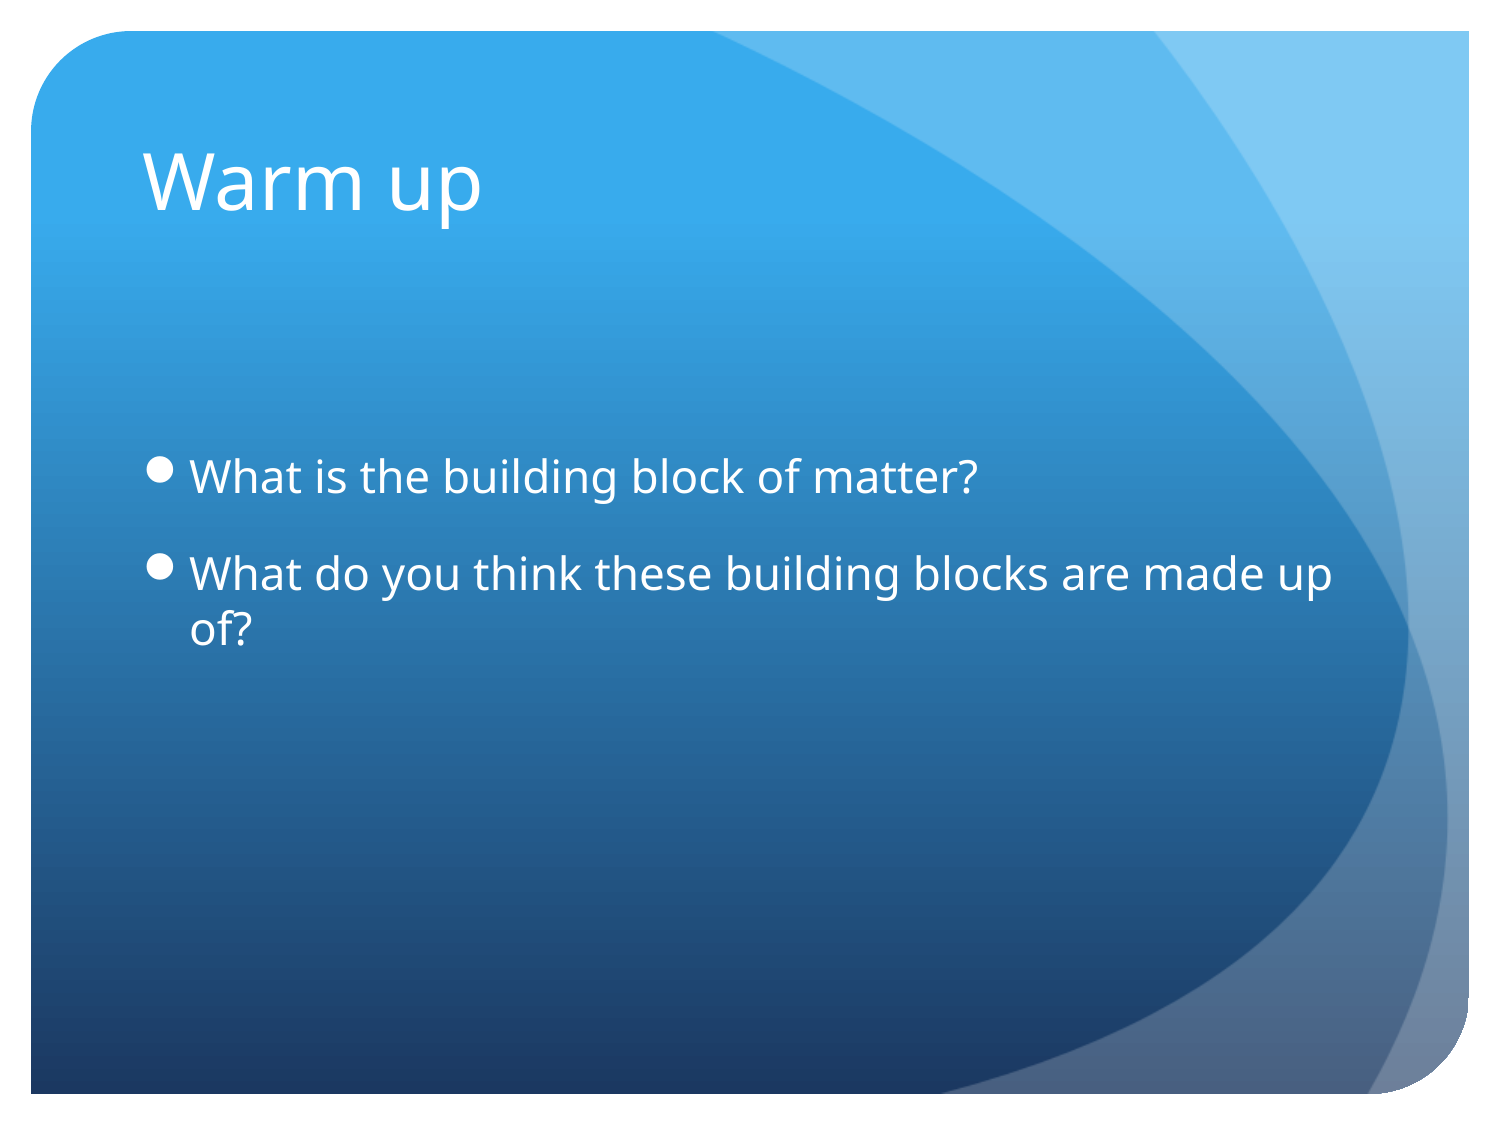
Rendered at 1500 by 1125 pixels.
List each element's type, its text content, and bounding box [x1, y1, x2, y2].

list What is the building block of matter? What do you think these building blocks are made up of? [127, 440, 1372, 680]
picture [24, 30, 1473, 1094]
title Warm up [127, 62, 1372, 234]
